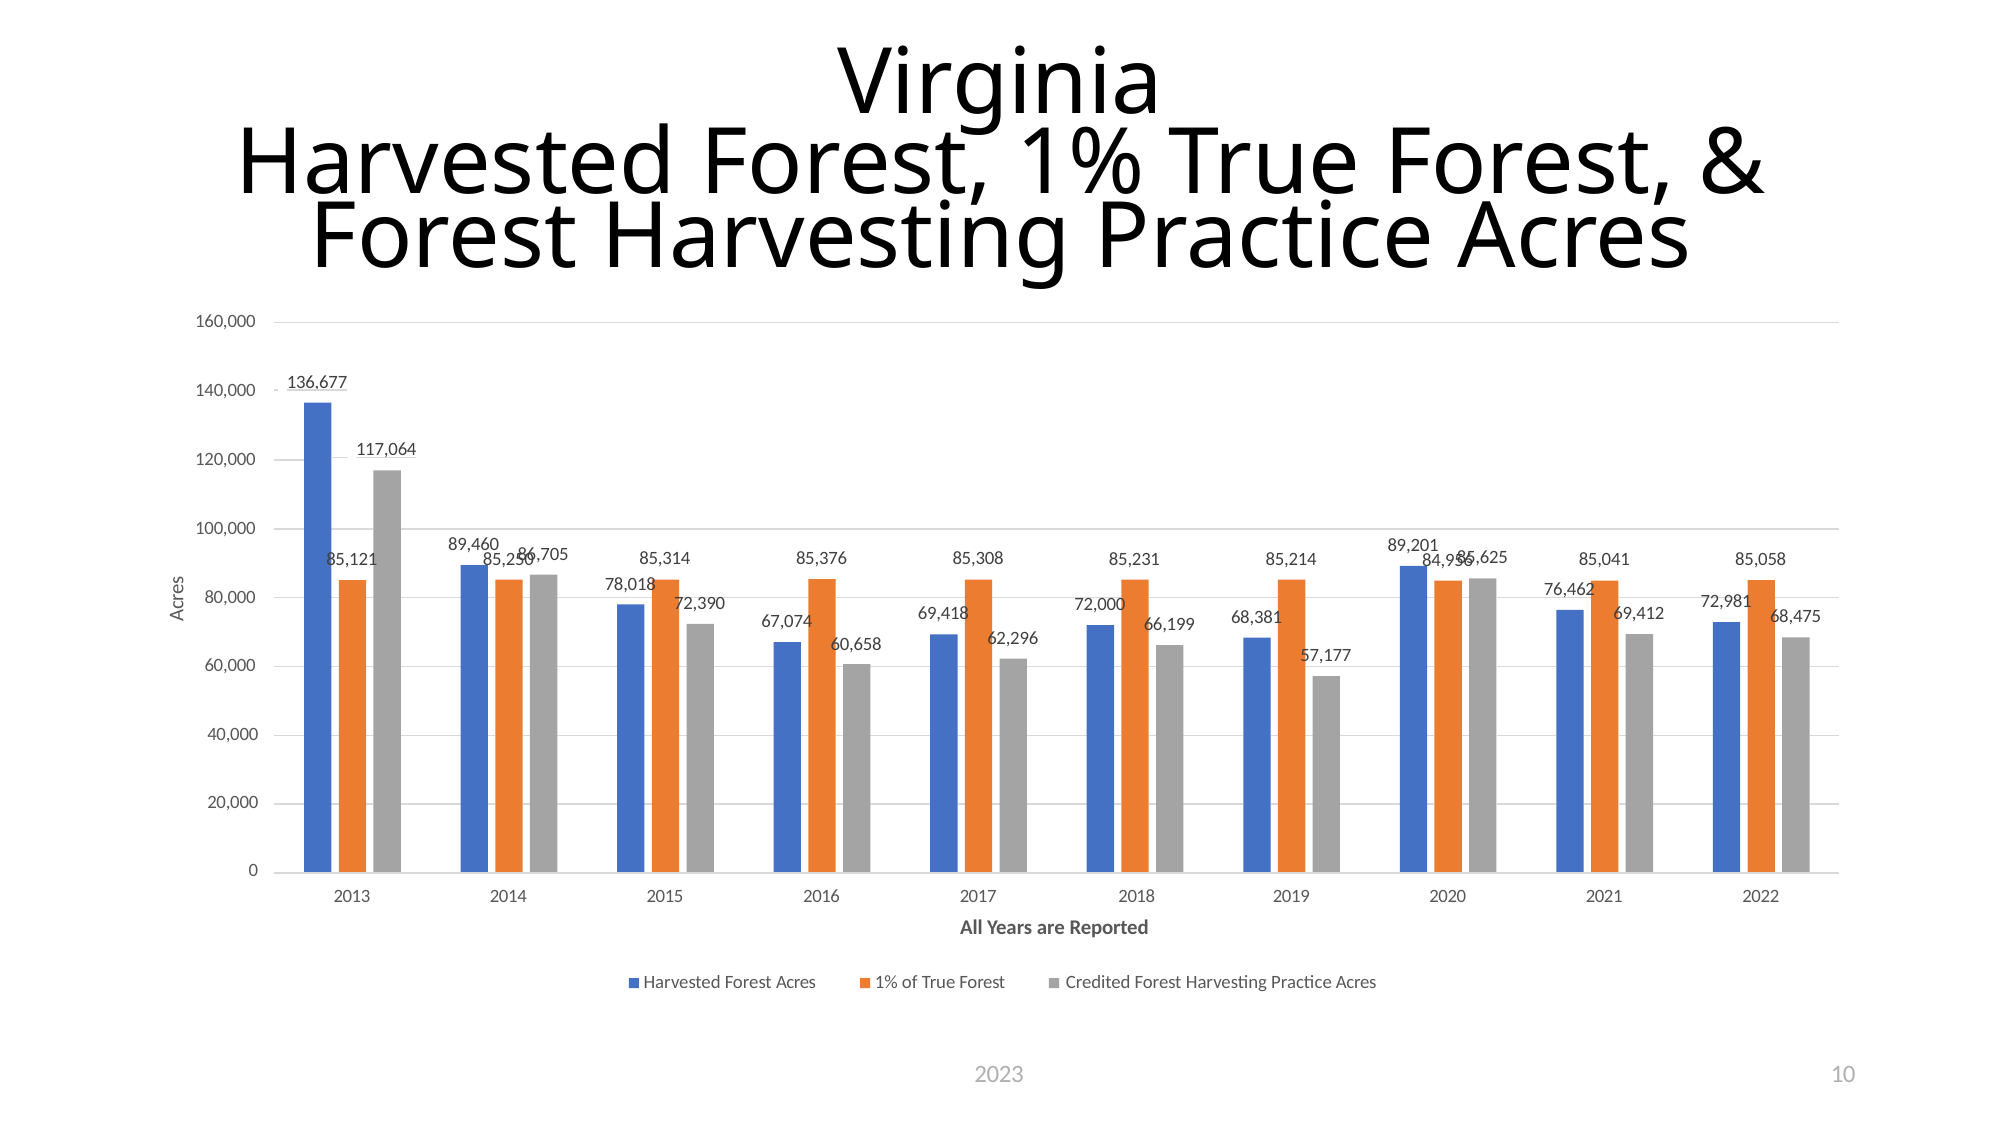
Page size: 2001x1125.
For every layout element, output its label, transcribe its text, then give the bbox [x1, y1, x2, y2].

text_box 1% of True Forest Credited Forest Harvesting Practice Acres [1028, 967, 1381, 993]
slide_number 10 [1815, 748, 1856, 1125]
text_box 80,000 [202, 582, 260, 607]
text_box 1% of True Forest Credited Forest Harvesting Practice Acres [872, 967, 972, 993]
text_box 2016 [801, 882, 844, 907]
text_box 2014 [488, 882, 531, 907]
title Virginia Harvested Forest, 1% True Forest, & Forest Harvesting Practice Acres [137, 51, 1863, 286]
text_box 60,000 [202, 651, 260, 676]
text_box 2021 [1583, 882, 1626, 907]
text_box [860, 978, 871, 989]
text_box 40,000 20,000 0 [202, 719, 260, 881]
text_box 136,677 [272, 367, 1842, 392]
text_box 2013 [331, 882, 374, 907]
text_box 160,000 [193, 306, 260, 332]
text_box [628, 978, 639, 989]
slide_number 2023 [972, 874, 1028, 1125]
text_box 2020 [1427, 882, 1470, 907]
text_box 2017 2018 All Years are Reported [1028, 876, 1157, 939]
text_box 2019 [1270, 882, 1313, 907]
text_box 2017 2018 All Years are Reported [957, 876, 972, 939]
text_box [274, 402, 1840, 874]
text_box 100,000 [193, 513, 260, 538]
text_box 2022 [1740, 882, 1783, 907]
text_box 120,000 [193, 444, 260, 470]
text_box 2015 [644, 882, 687, 907]
text_box Harvested Forest Acres [641, 967, 822, 993]
text_box 140,000 [193, 375, 260, 401]
text_box Acres [165, 572, 191, 624]
